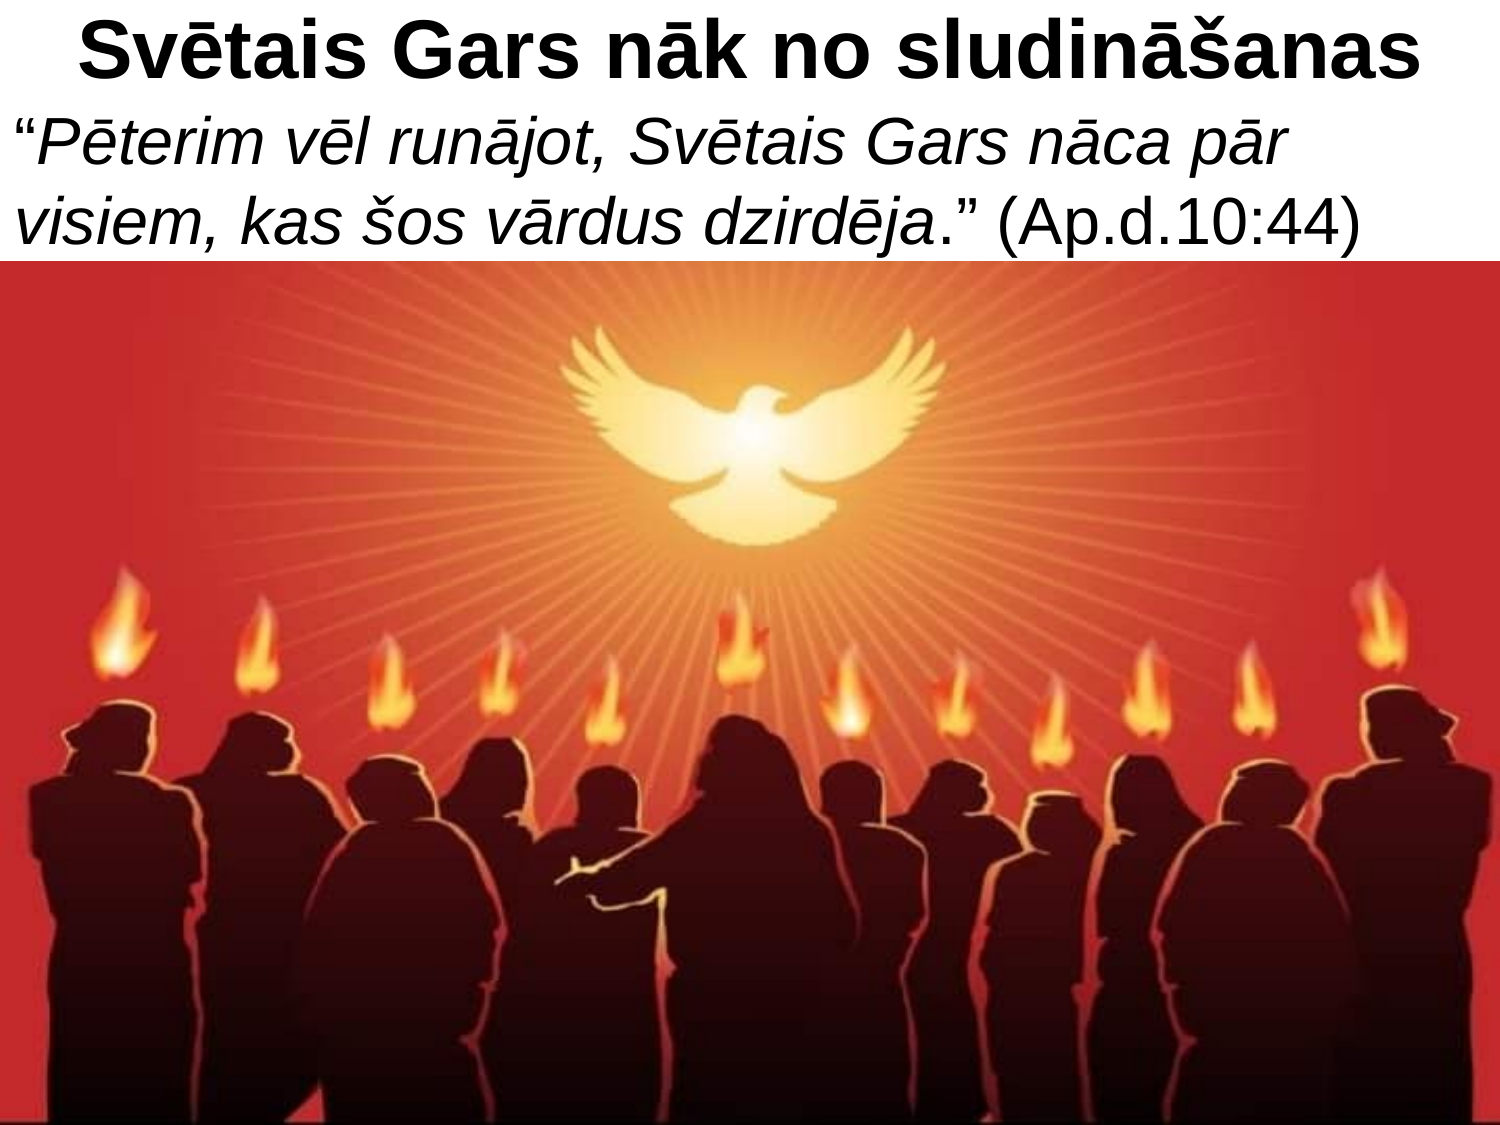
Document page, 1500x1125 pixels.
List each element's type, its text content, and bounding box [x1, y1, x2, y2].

title Svētais Gars nāk no sludināšanas [0, 0, 1500, 90]
text_box “Pēterim vēl runājot, Svētais Gars nāca pār visiem, kas šos vārdus dzirdēja.” (Ap.d.10:44) [0, 90, 1500, 260]
picture [0, 260, 1500, 1125]
